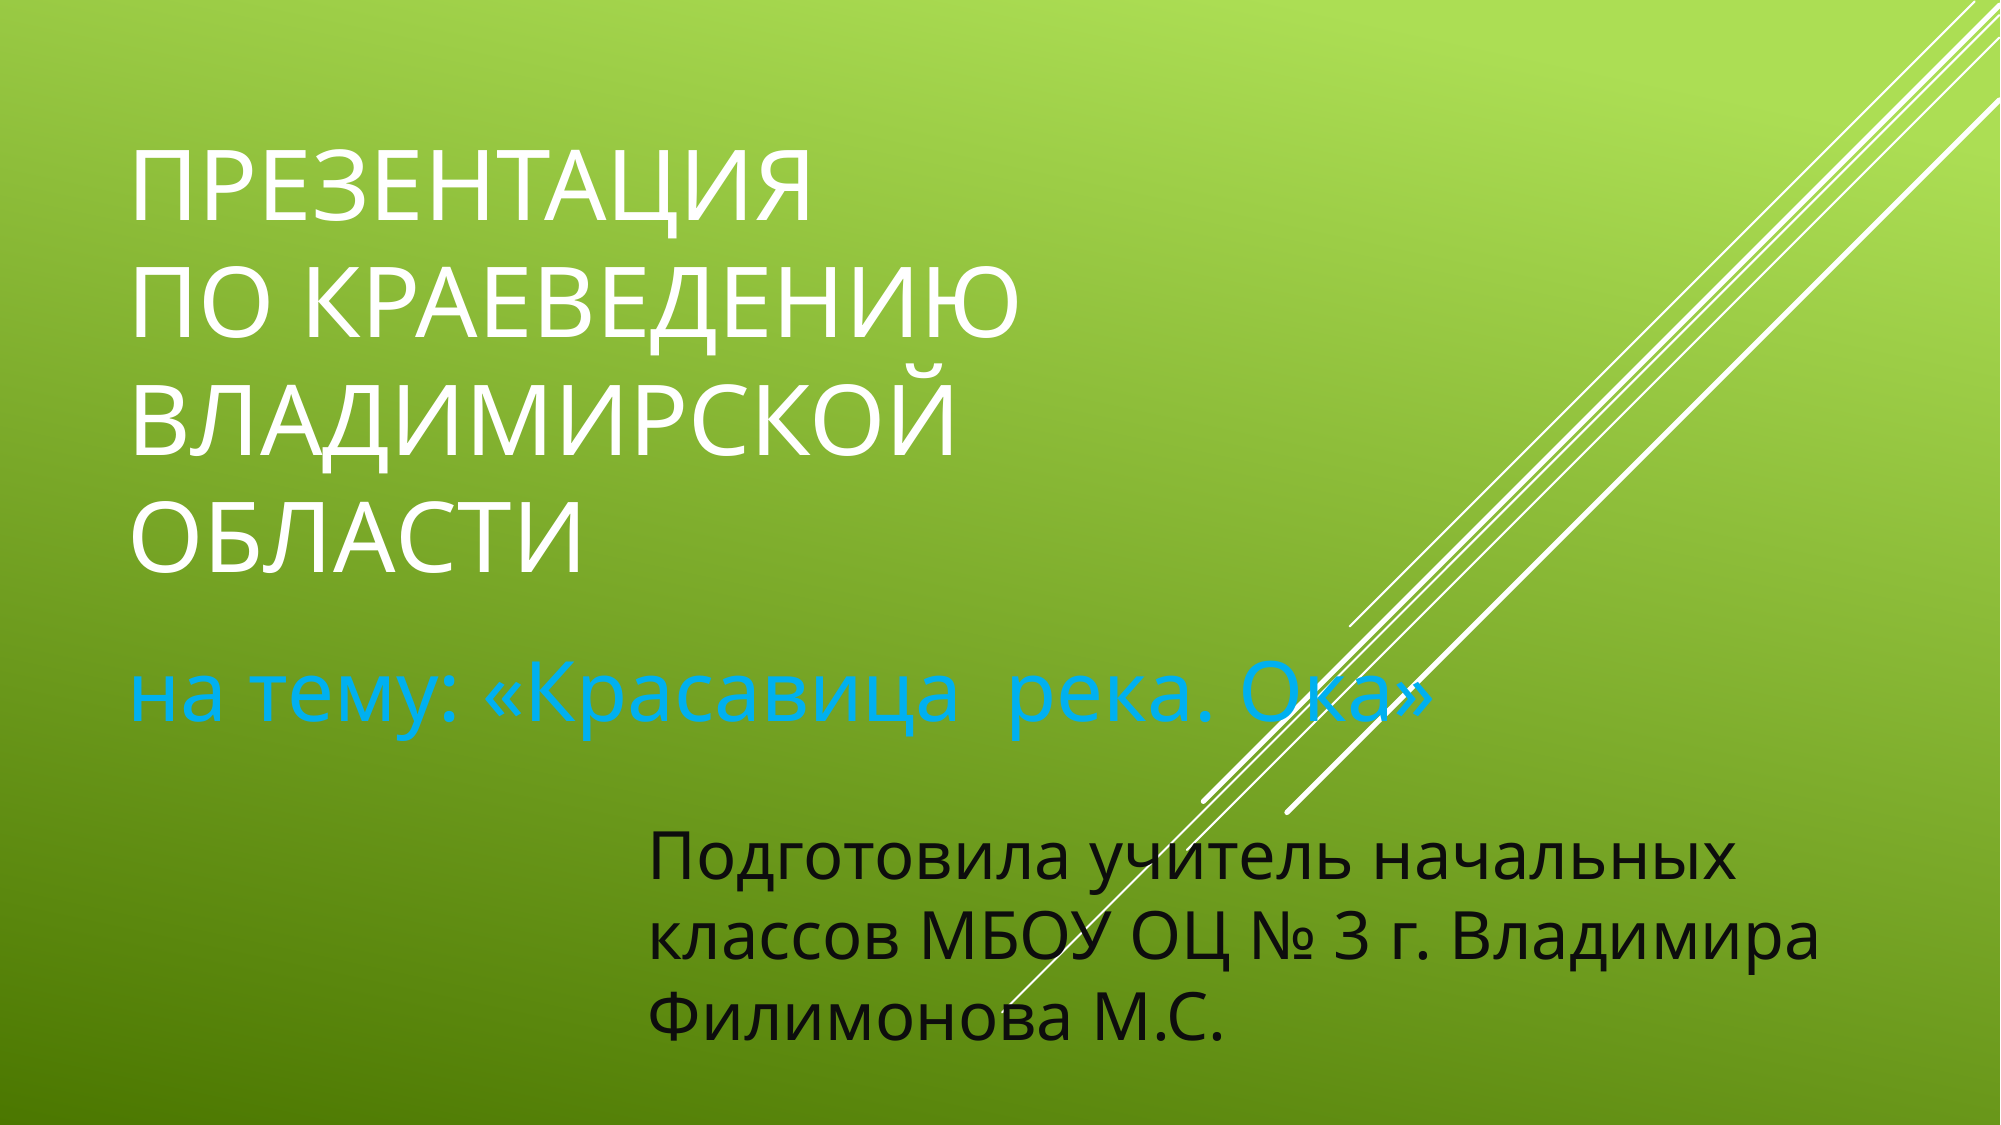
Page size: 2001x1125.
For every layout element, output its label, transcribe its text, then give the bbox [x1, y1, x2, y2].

title Презентация по краеведению Владимирской области [112, 112, 1425, 600]
subtitle на тему: «Красавица река. Ока» [112, 630, 2000, 950]
text_box Подготовила учитель начальных классов МБОУ ОЦ № 3 г. Владимира Филимонова М.С. [632, 805, 1987, 1125]
